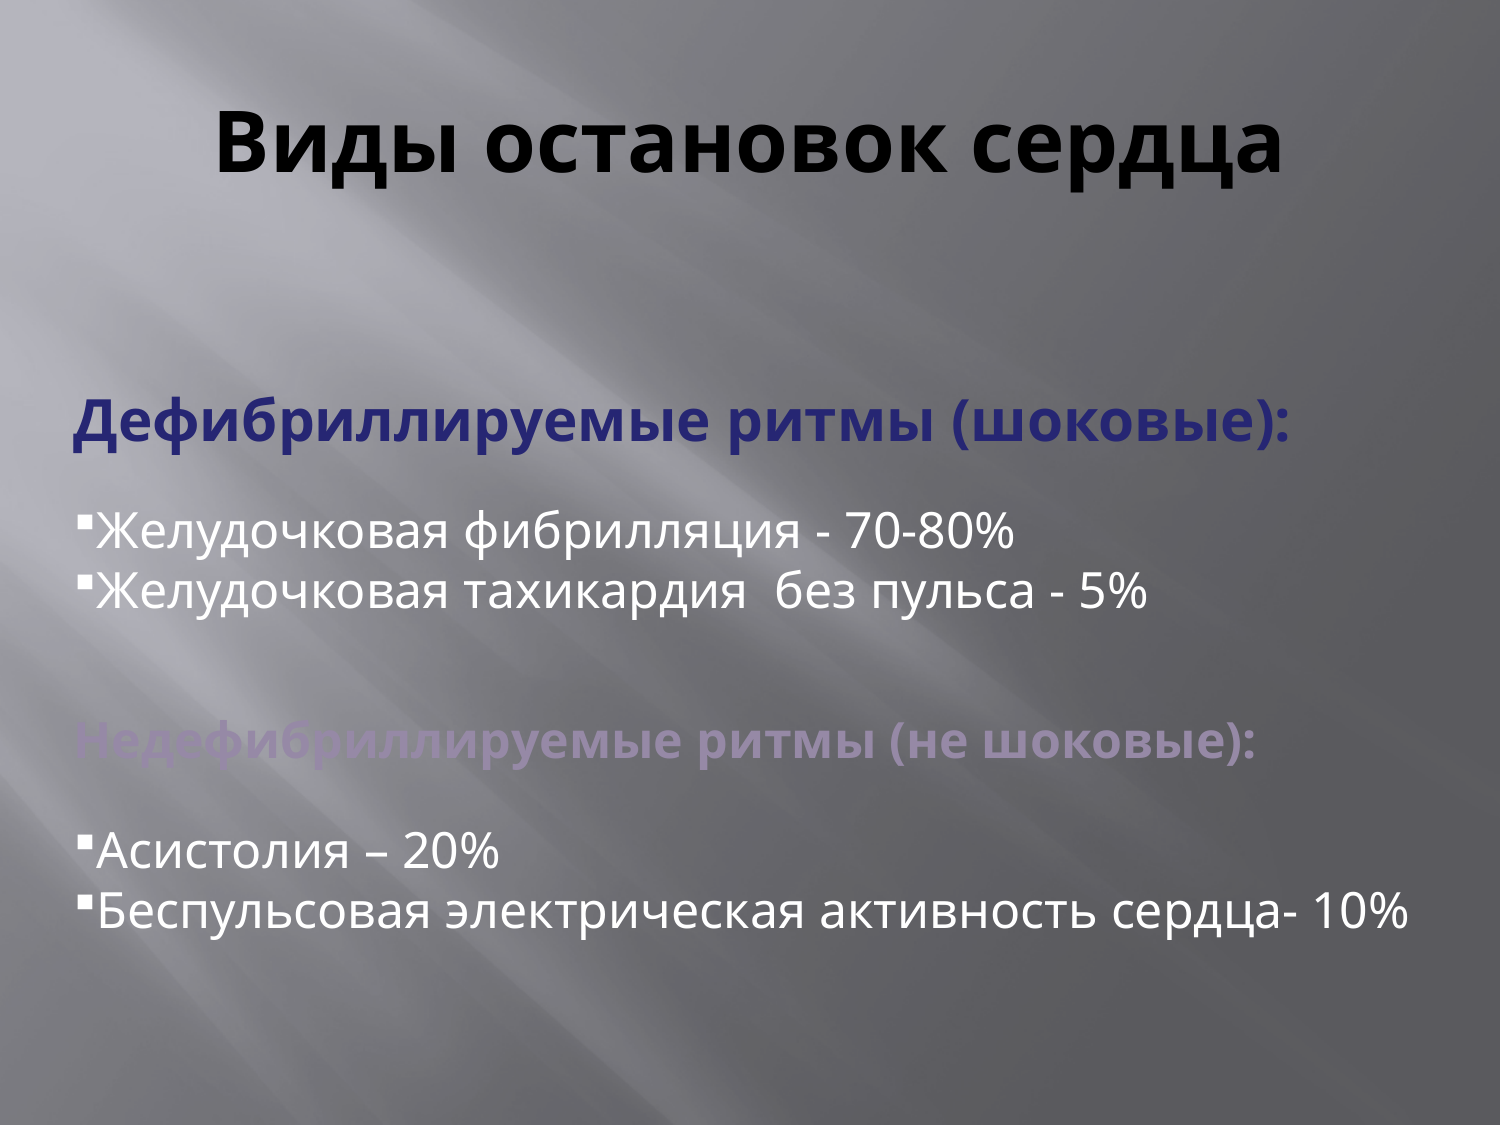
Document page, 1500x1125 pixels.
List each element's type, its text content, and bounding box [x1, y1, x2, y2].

title Виды остановок сердца [75, 45, 1425, 233]
list Дефибриллируемые ритмы (шоковые): Желудочковая фибрилляция - 70-80% Желудочковая тахикардия без пульса - 5% Недефибриллируемые ритмы (не шоковые): Асистолия – 20% Беспульсовая электрическая активность сердца- 10% [58, 331, 1469, 1006]
